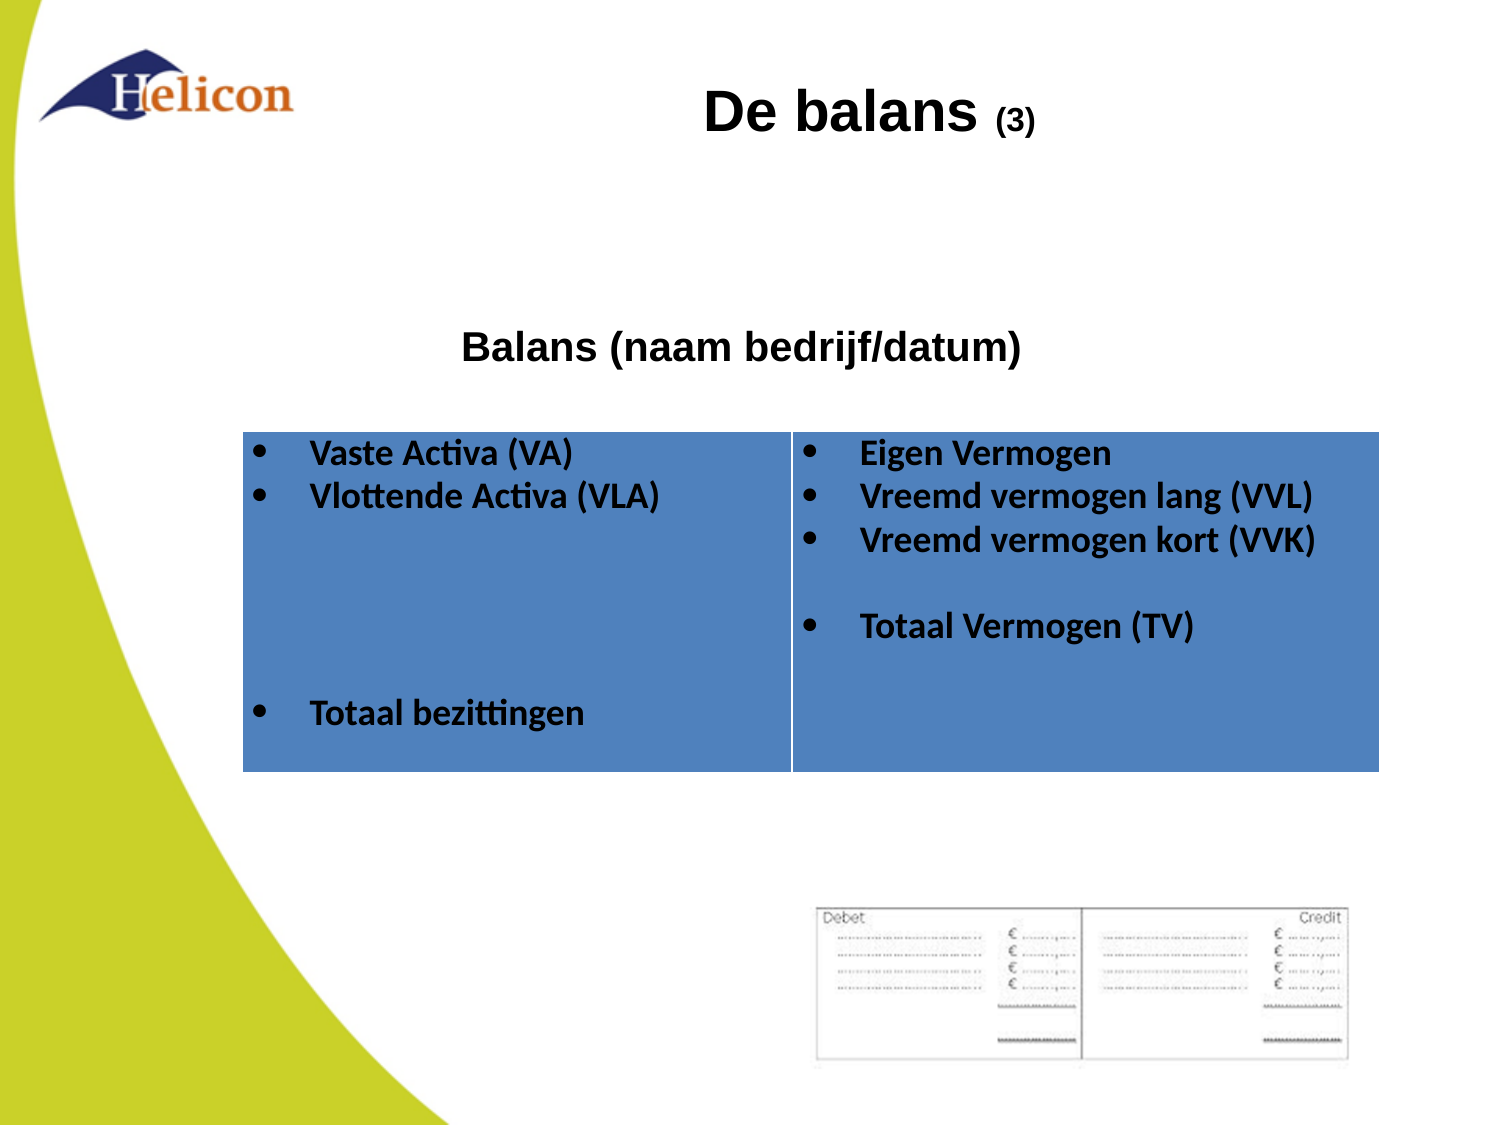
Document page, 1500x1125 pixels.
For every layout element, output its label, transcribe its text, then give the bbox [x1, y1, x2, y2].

picture [0, 0, 1500, 1125]
text_box Balans (naam bedrijf/datum) [417, 312, 1038, 423]
table_header Eigen Vermogen Vreemd vermogen lang (VVL) Vreemd vermogen kort (VVK) Totaal Vermogen (TV) [793, 432, 1379, 772]
title De balans (3) [324, 54, 1415, 161]
table_header Vaste Activa (VA) Vlottende Activa (VLA) Totaal bezittingen [243, 432, 791, 772]
